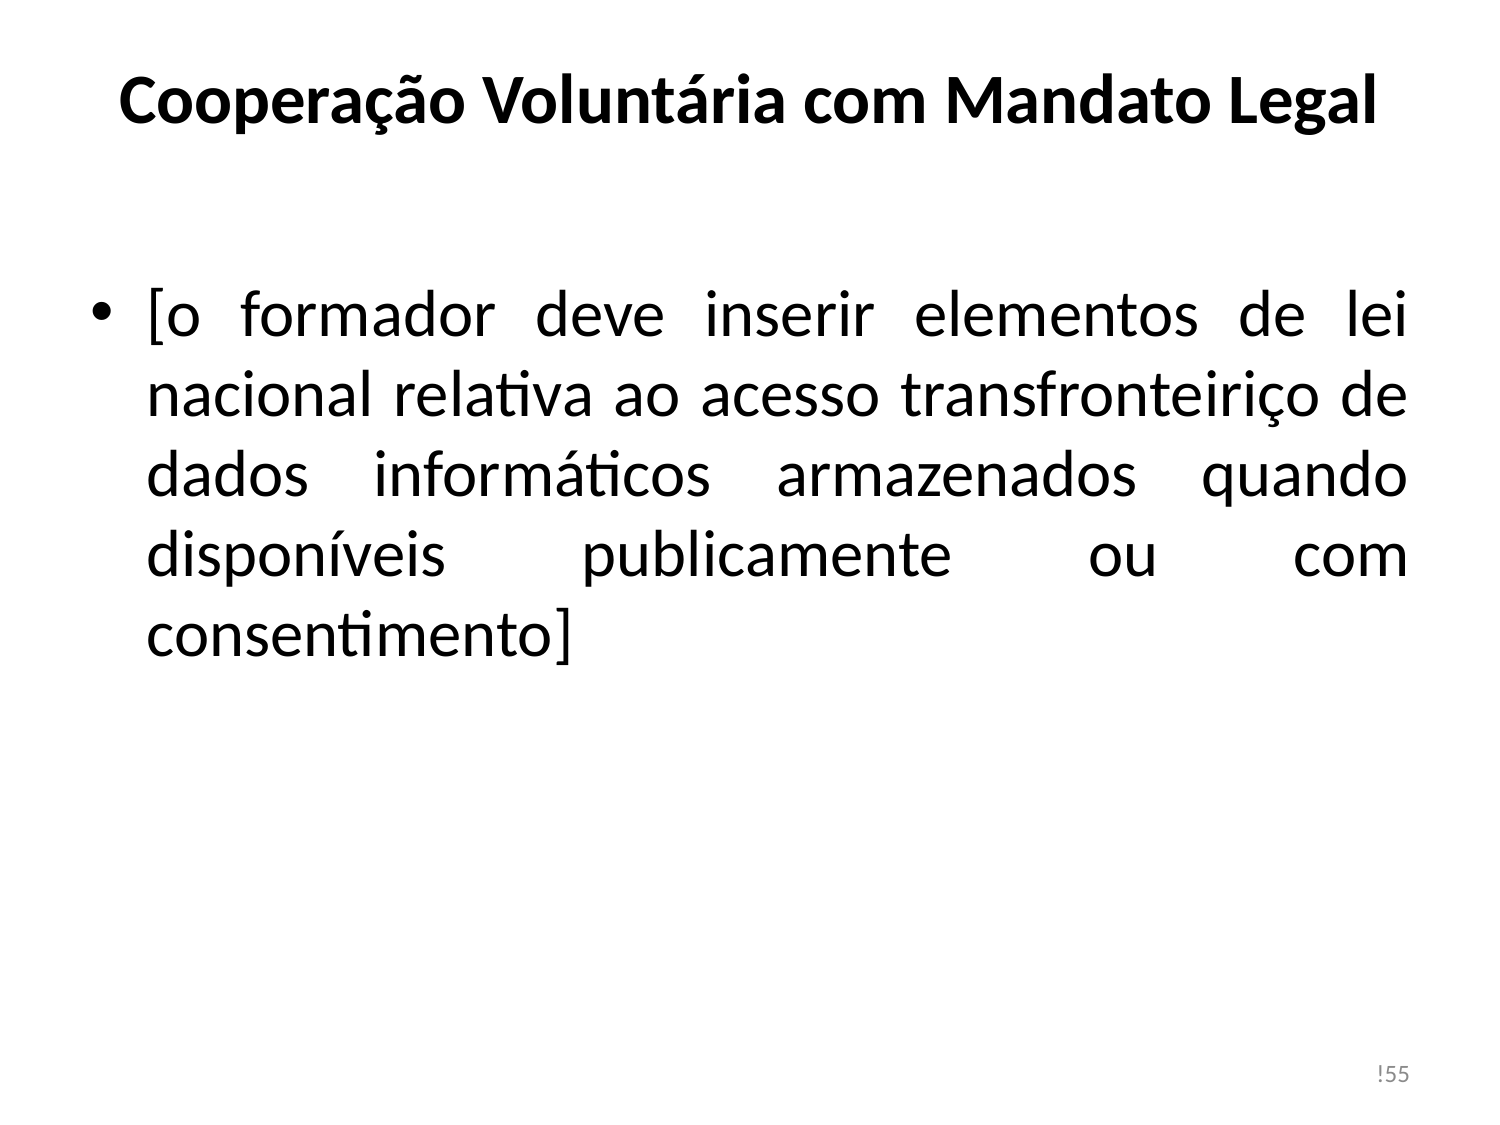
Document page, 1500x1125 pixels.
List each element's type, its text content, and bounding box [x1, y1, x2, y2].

list [o formador deve inserir elementos de lei nacional relativa ao acesso transfronteiriço de dados informáticos armazenados quando disponíveis publicamente ou com consentimento] [75, 262, 1425, 1005]
title Cooperação Voluntária com Mandato Legal [75, 45, 1425, 233]
slide_number !55 [1074, 1042, 1425, 1103]
